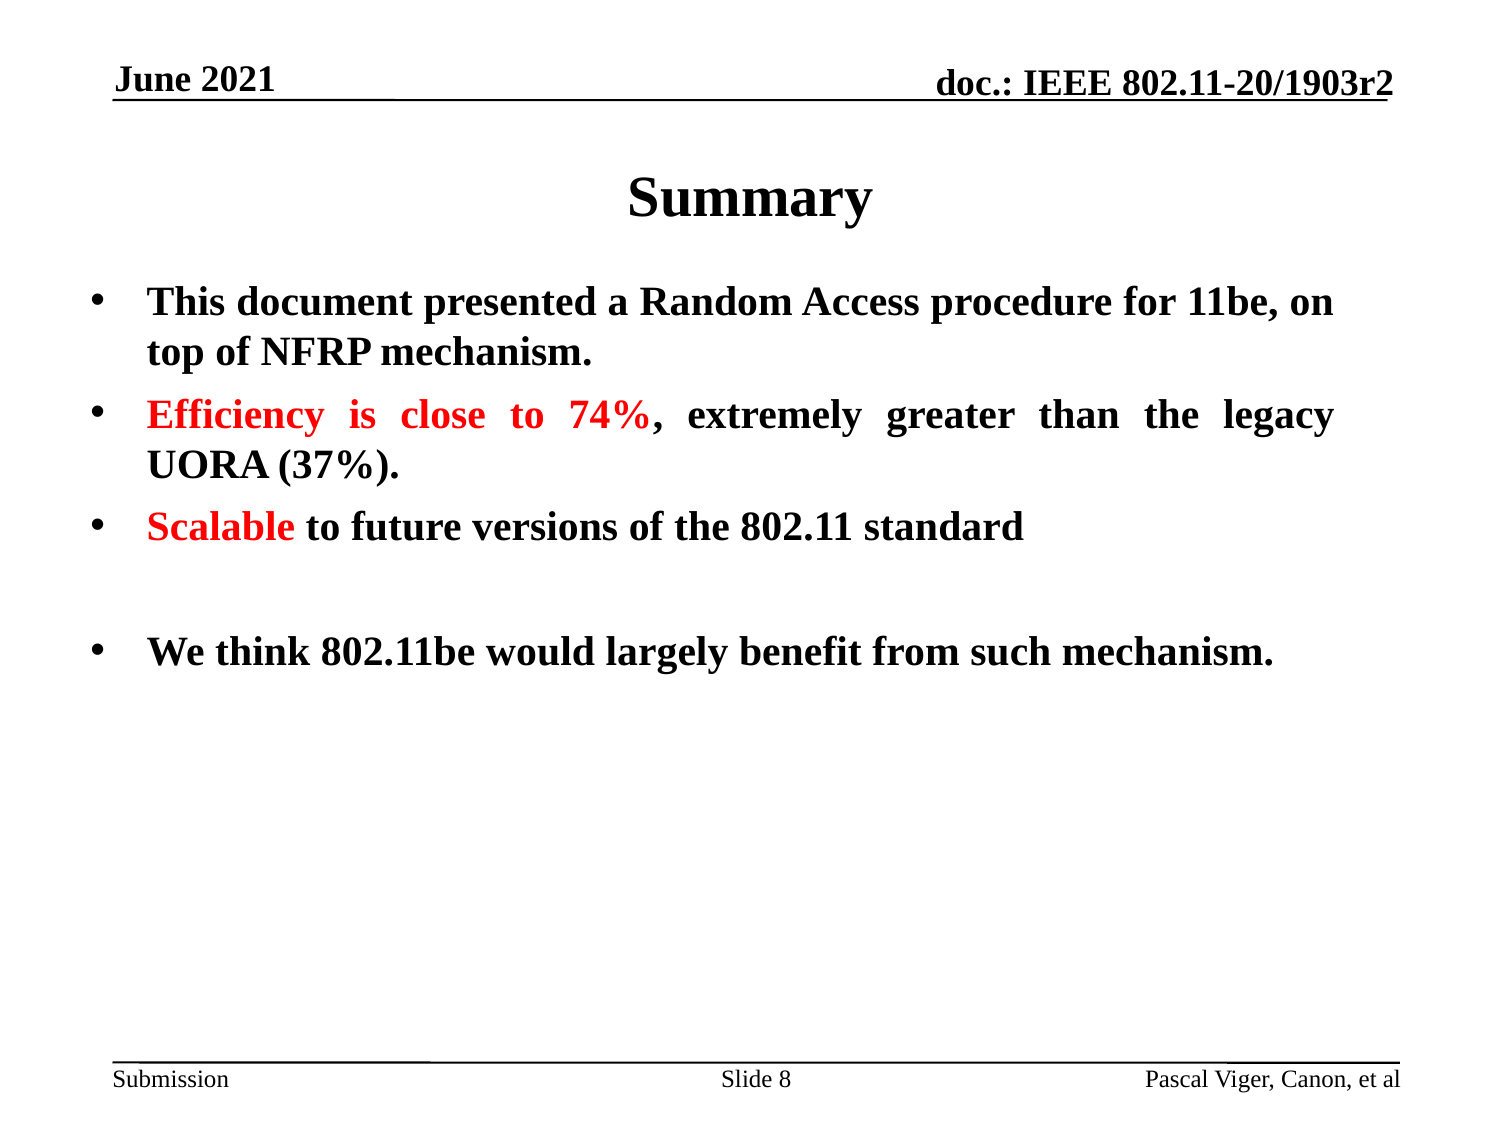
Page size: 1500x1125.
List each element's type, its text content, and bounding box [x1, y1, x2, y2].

text_box This document presented a Random Access procedure for 11be, on top of NFRP mechanism. Efficiency is close to 74%, extremely greater than the legacy UORA (37%). Scalable to future versions of the 802.11 standard We think 802.11be would largely benefit from such mechanism. [75, 266, 1351, 1013]
title Summary [114, 91, 1388, 267]
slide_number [114, 54, 423, 100]
slide_number Slide 8 [712, 1061, 800, 1123]
footer Pascal Viger, Canon, et al [878, 1061, 1402, 1093]
